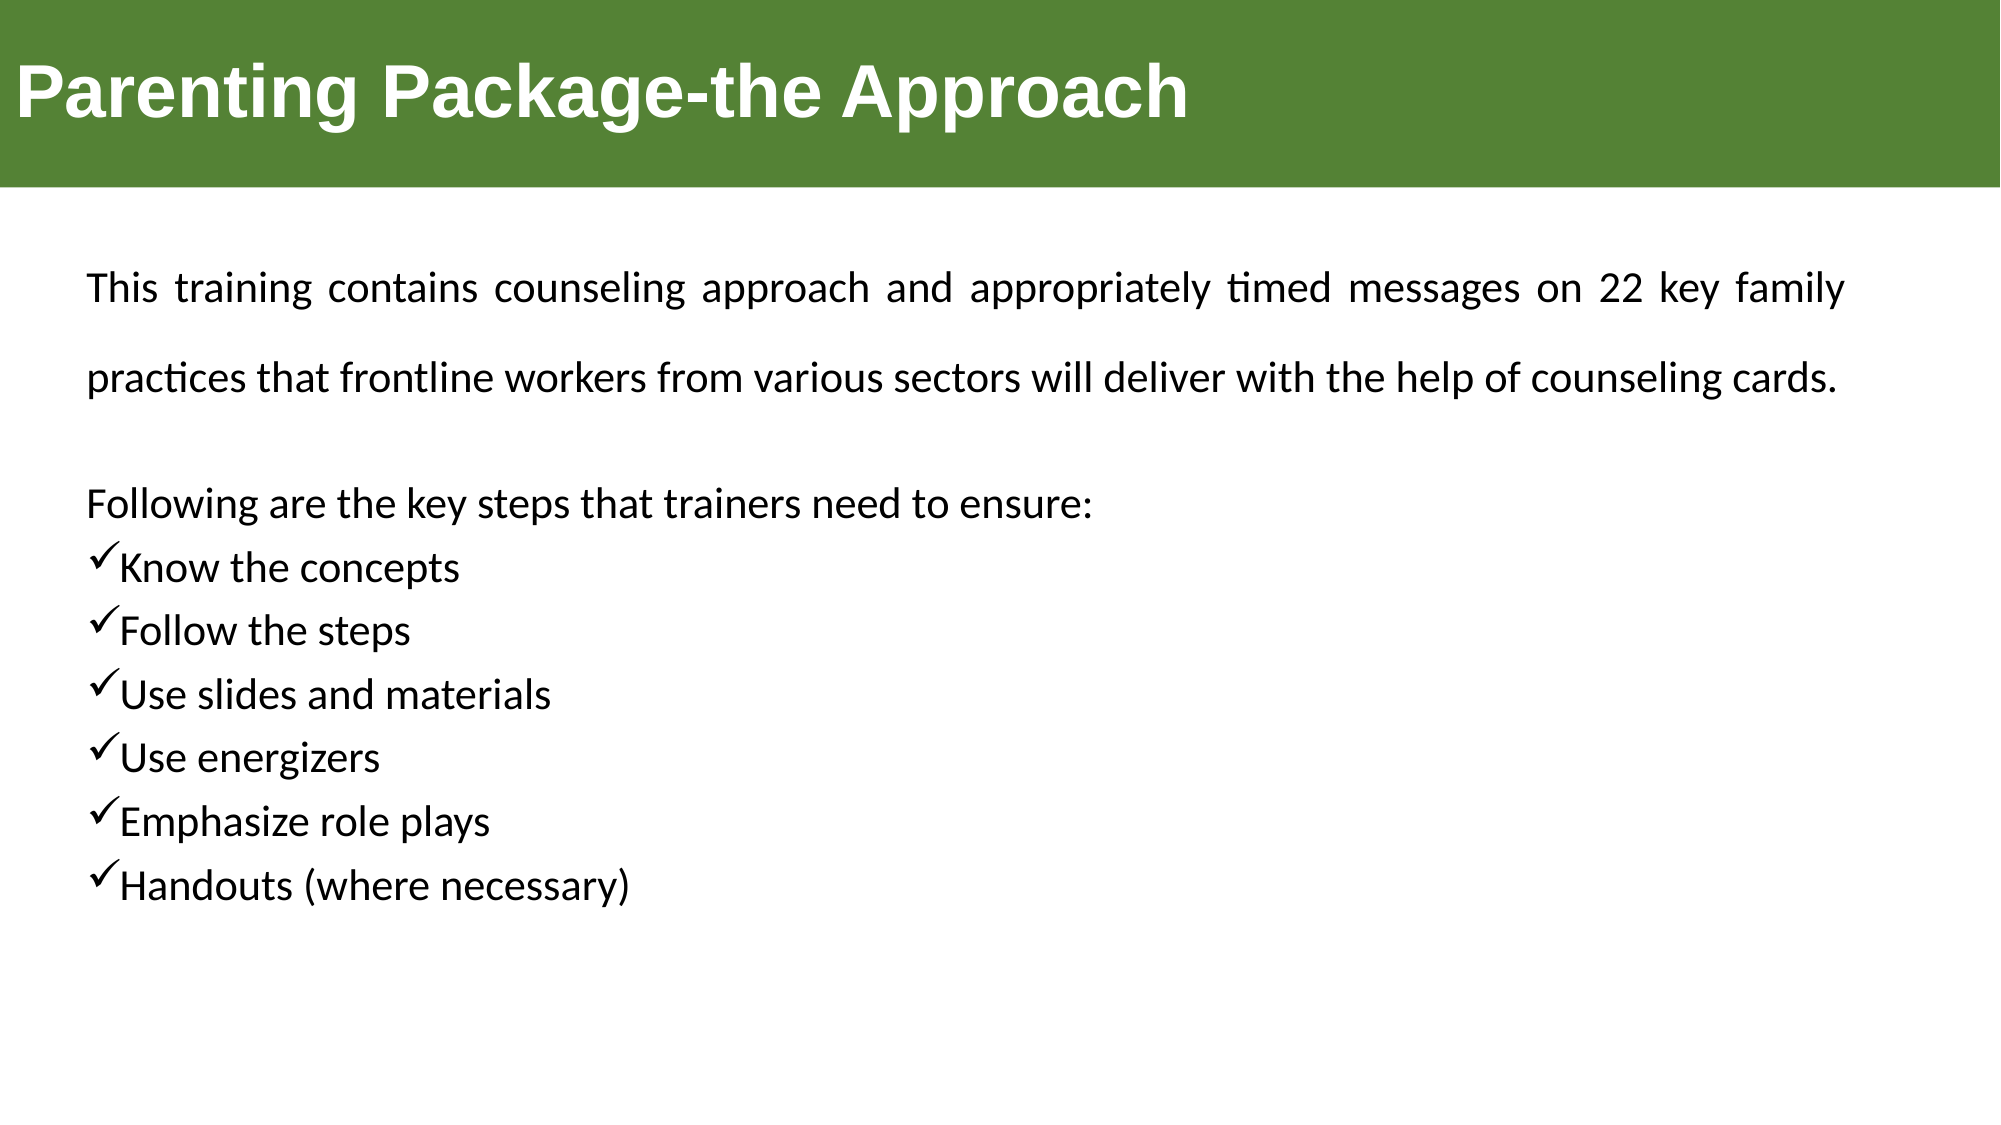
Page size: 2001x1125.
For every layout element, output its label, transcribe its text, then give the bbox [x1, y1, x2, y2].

list This training contains counseling approach and appropriately timed messages on 22 key family practices that frontline workers from various sectors will deliver with the help of counseling cards. Following are the key steps that trainers need to ensure: Know the concepts Follow the steps Use slides and materials Use energizers Emphasize role plays Handouts (where necessary) [71, 213, 1863, 1014]
text_box Parenting Package-the Approach [0, 0, 2000, 188]
